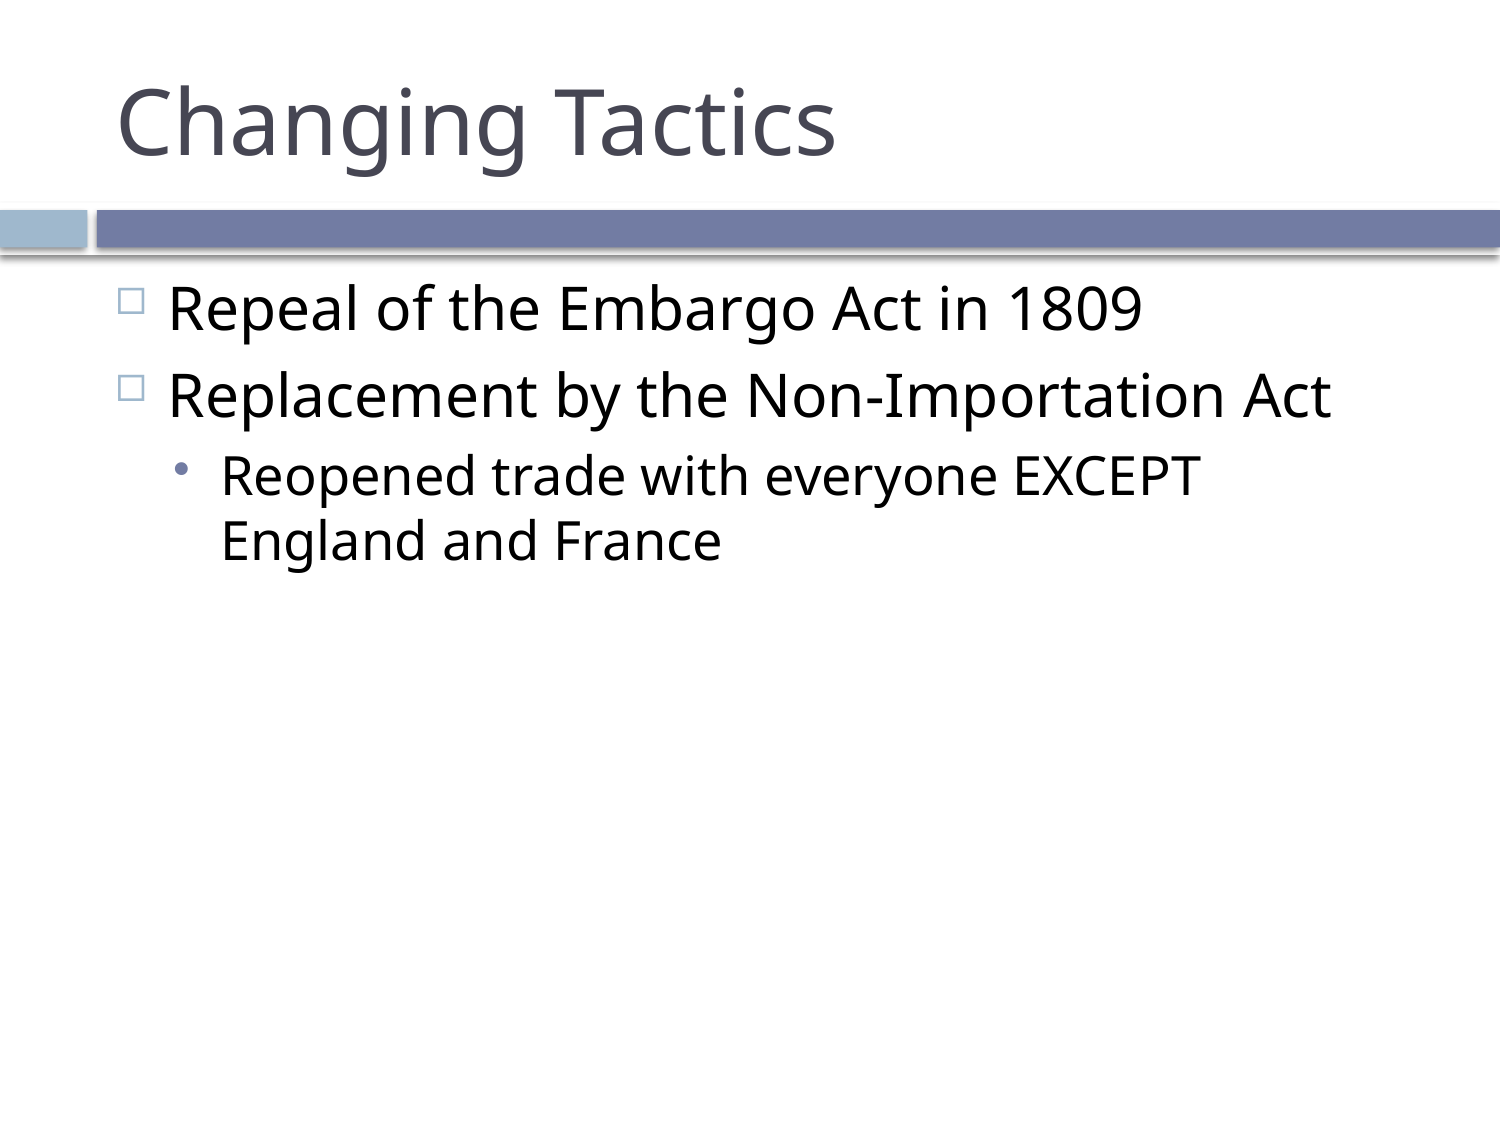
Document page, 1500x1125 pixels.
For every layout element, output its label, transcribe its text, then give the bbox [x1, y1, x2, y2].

title Changing Tactics [100, 37, 1438, 200]
list Repeal of the Embargo Act in 1809 Replacement by the Non-Importation Act Reopened trade with everyone EXCEPT England and France [100, 262, 1438, 1000]
